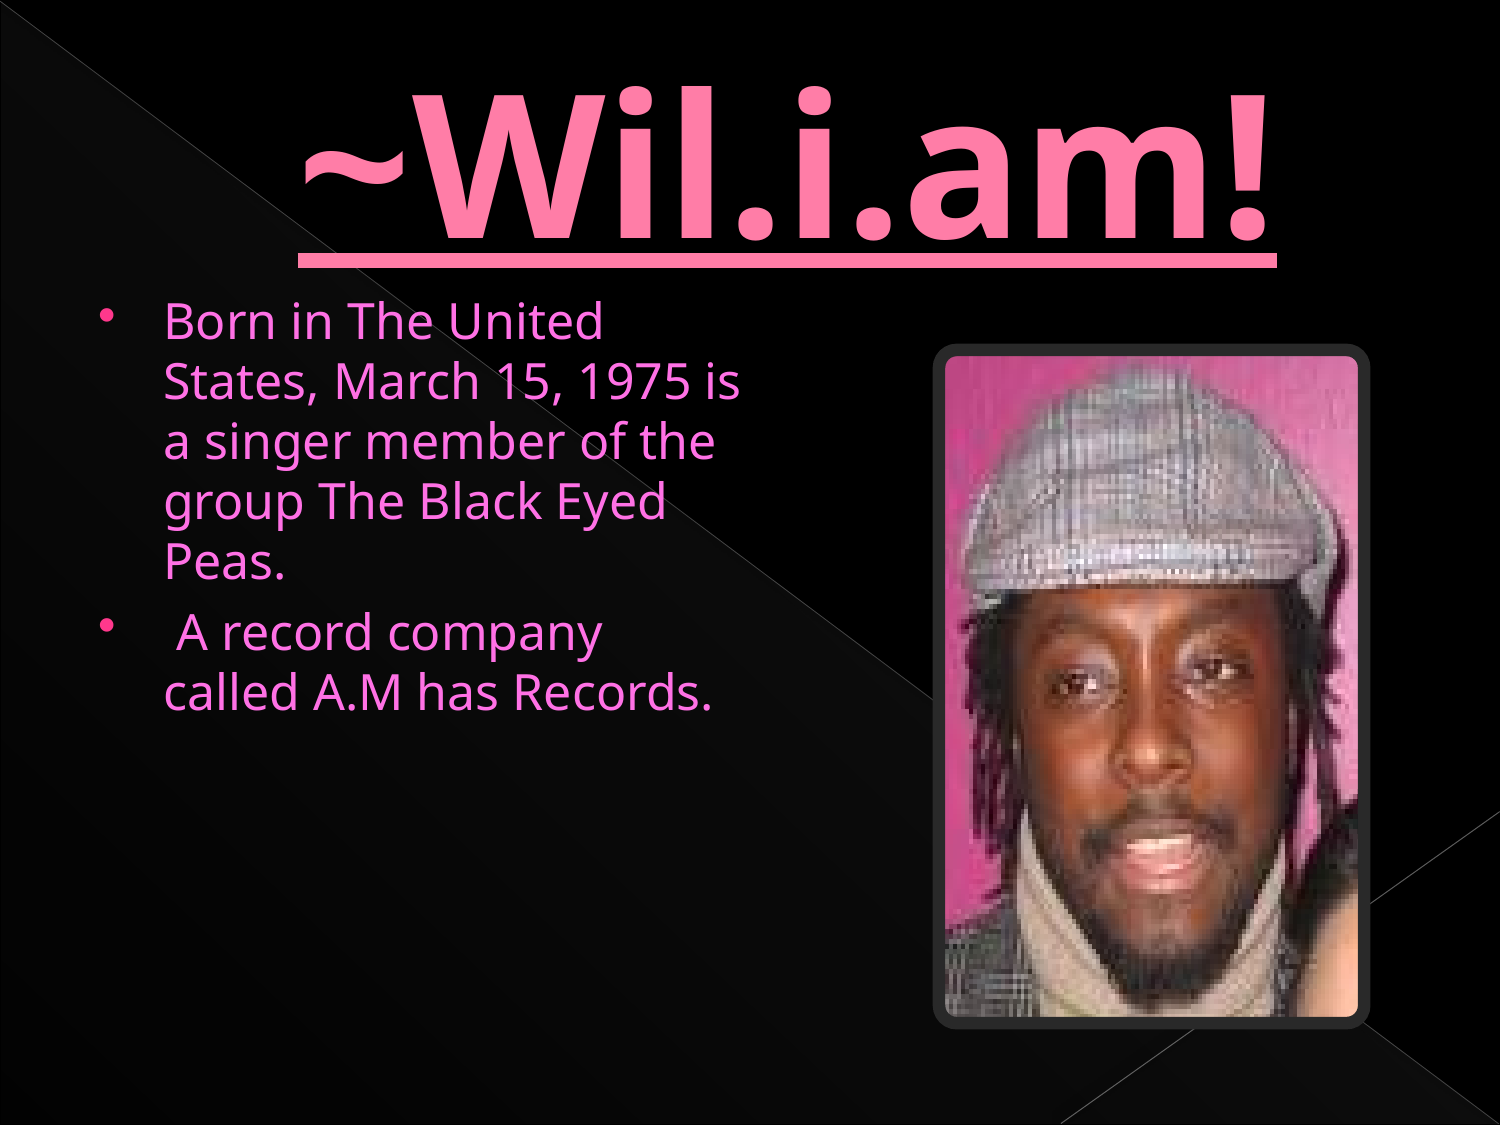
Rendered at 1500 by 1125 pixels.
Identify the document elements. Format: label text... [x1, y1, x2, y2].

list Born in The United States, March 15, 1975 is a singer member of the group The Black Eyed Peas. A record company called A.M has Records. [75, 282, 762, 1094]
title ~Wil.i.am! [75, 43, 1425, 274]
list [938, 349, 1365, 1024]
